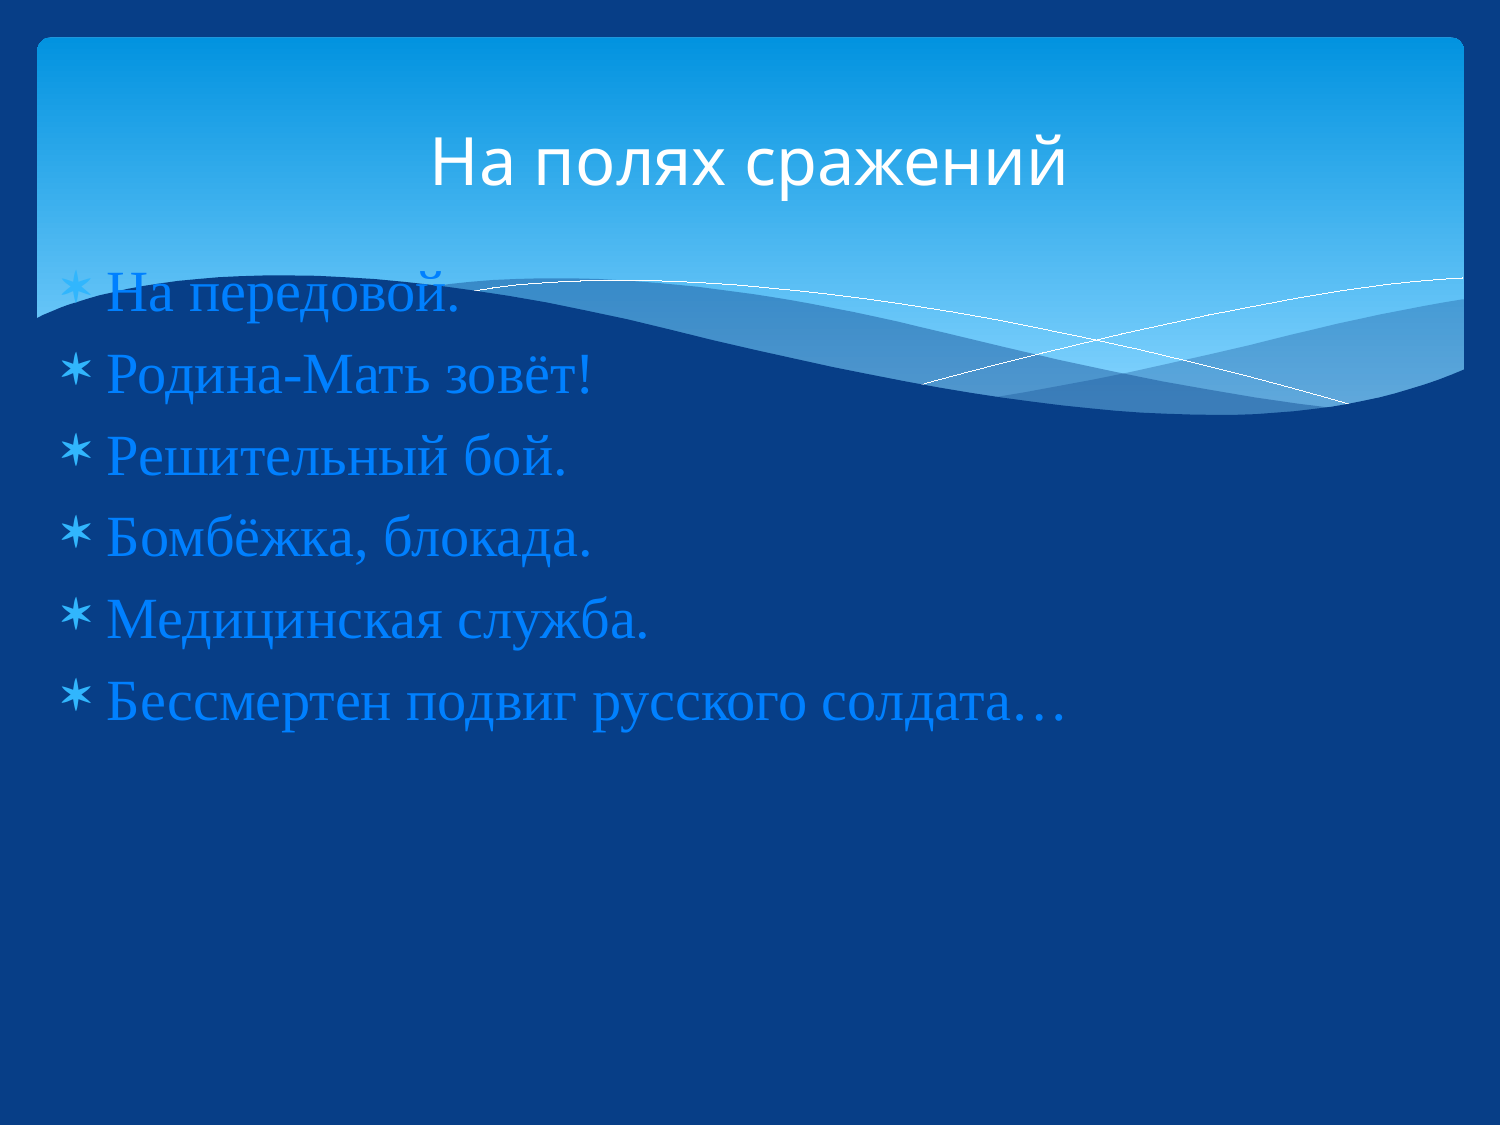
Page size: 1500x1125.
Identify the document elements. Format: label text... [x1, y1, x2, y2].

list На передовой. Родина-Мать зовёт! Решительный бой. Бомбёжка, блокада. Медицинская служба. Бессмертен подвиг русского солдата… [46, 246, 1472, 989]
title На полях сражений [75, 55, 1425, 261]
